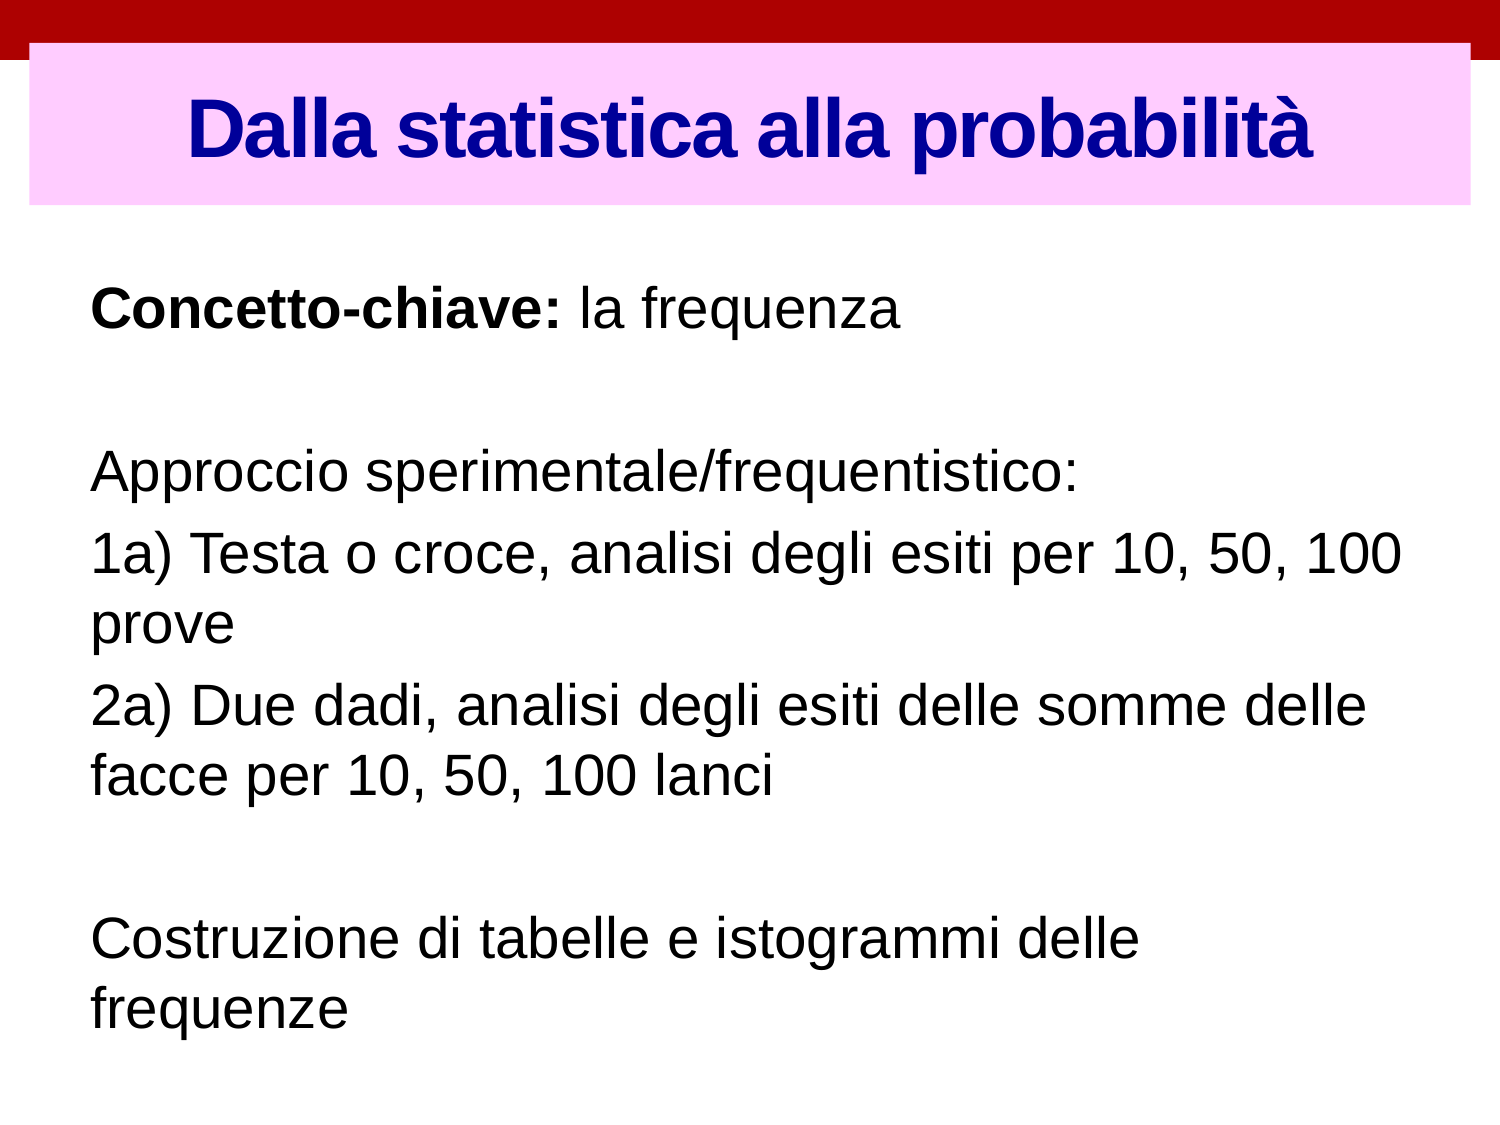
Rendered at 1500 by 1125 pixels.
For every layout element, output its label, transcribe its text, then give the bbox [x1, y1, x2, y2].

list Concetto-chiave: la frequenza Approccio sperimentale/frequentistico: 1a) Testa o croce, analisi degli esiti per 10, 50, 100 prove 2a) Due dadi, analisi degli esiti delle somme delle facce per 10, 50, 100 lanci Costruzione di tabelle e istogrammi delle frequenze [75, 262, 1425, 1063]
title Dalla statistica alla probabilità [29, 42, 1471, 206]
